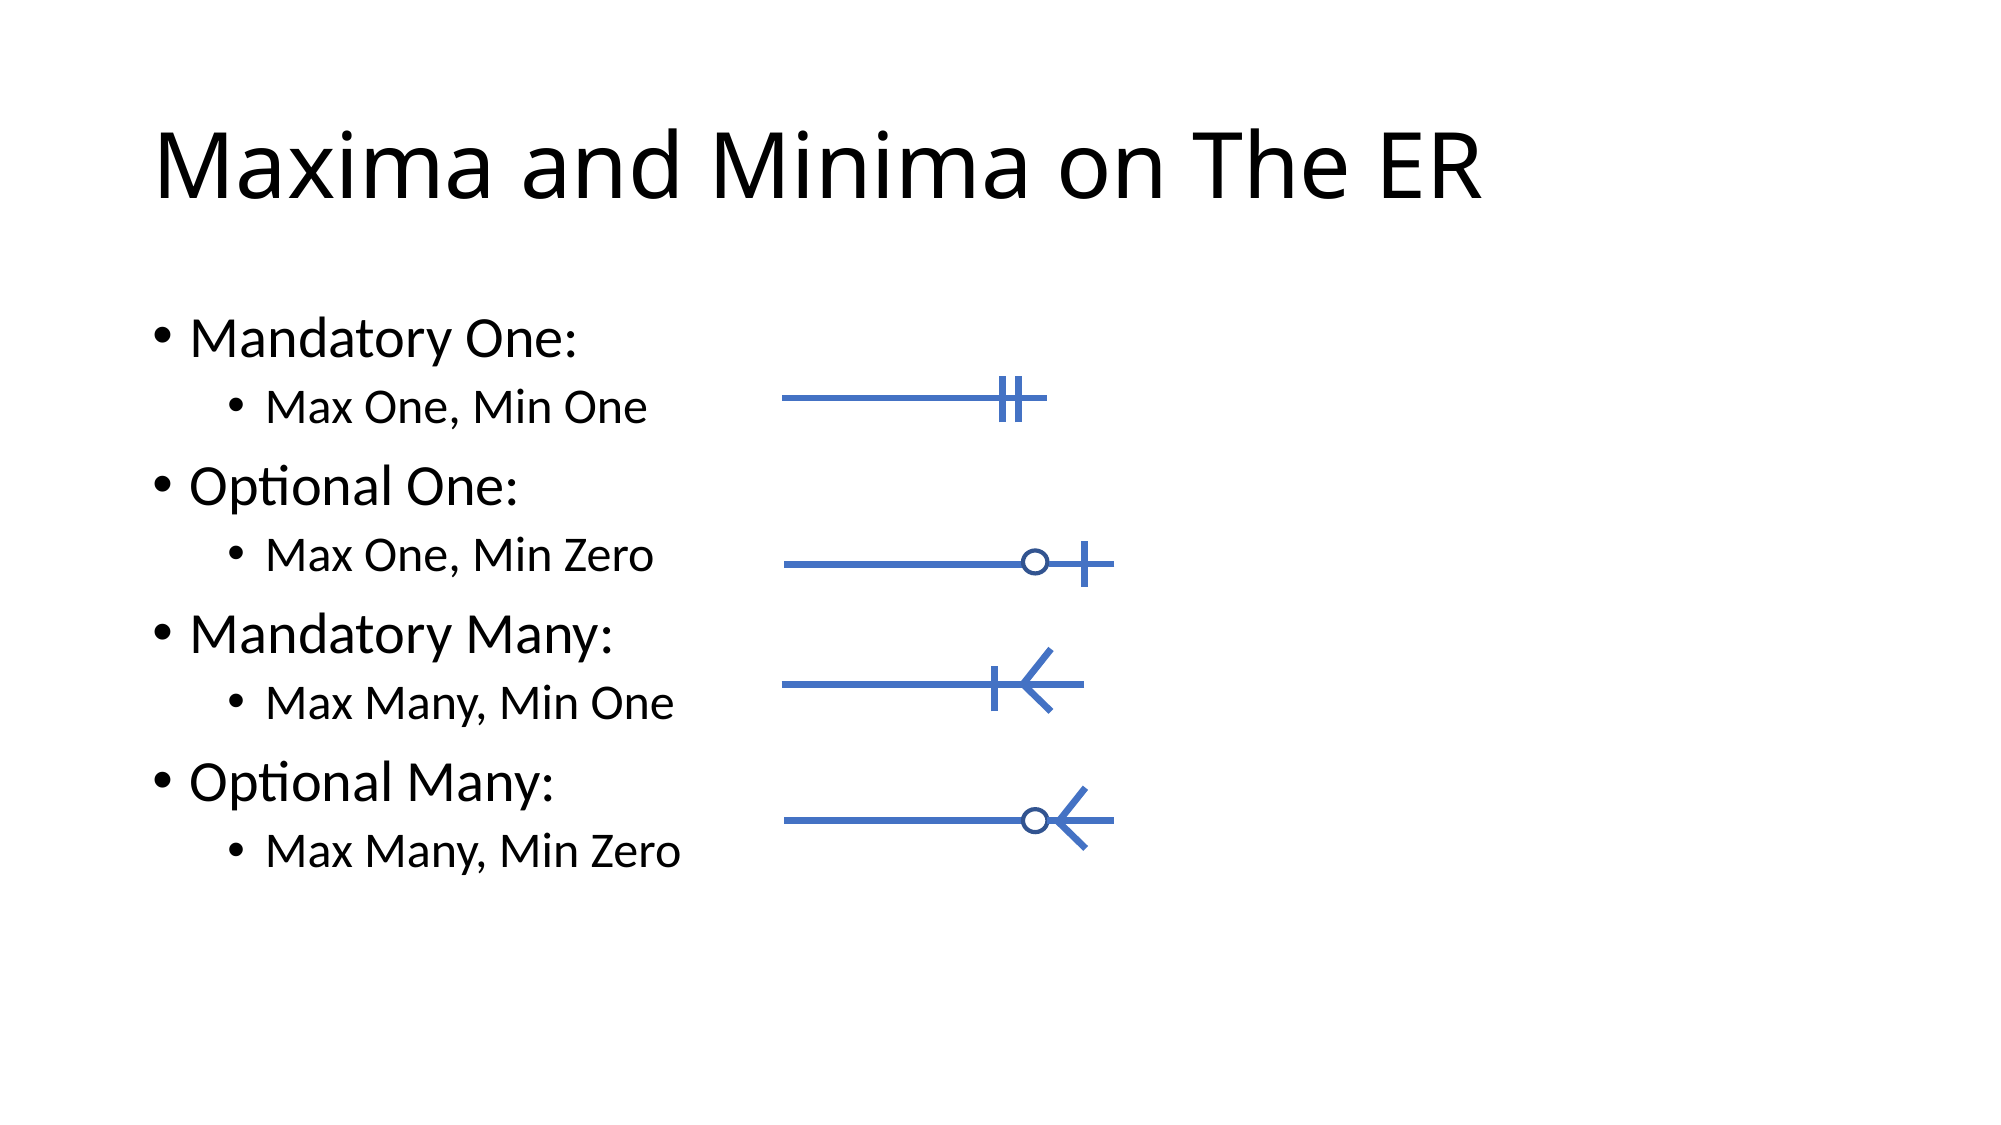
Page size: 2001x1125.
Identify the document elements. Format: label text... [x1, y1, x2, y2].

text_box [1057, 821, 1086, 849]
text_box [1057, 787, 1086, 821]
list Mandatory One: Max One, Min One Optional One: Max One, Min Zero Mandatory Many: Max Many, Min One Optional Many: Max Many, Min Zero [137, 299, 1863, 1014]
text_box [1022, 685, 1051, 712]
text_box [1021, 808, 1048, 834]
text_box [1022, 648, 1051, 684]
title Maxima and Minima on The ER [137, 59, 1863, 278]
text_box [1021, 549, 1049, 575]
